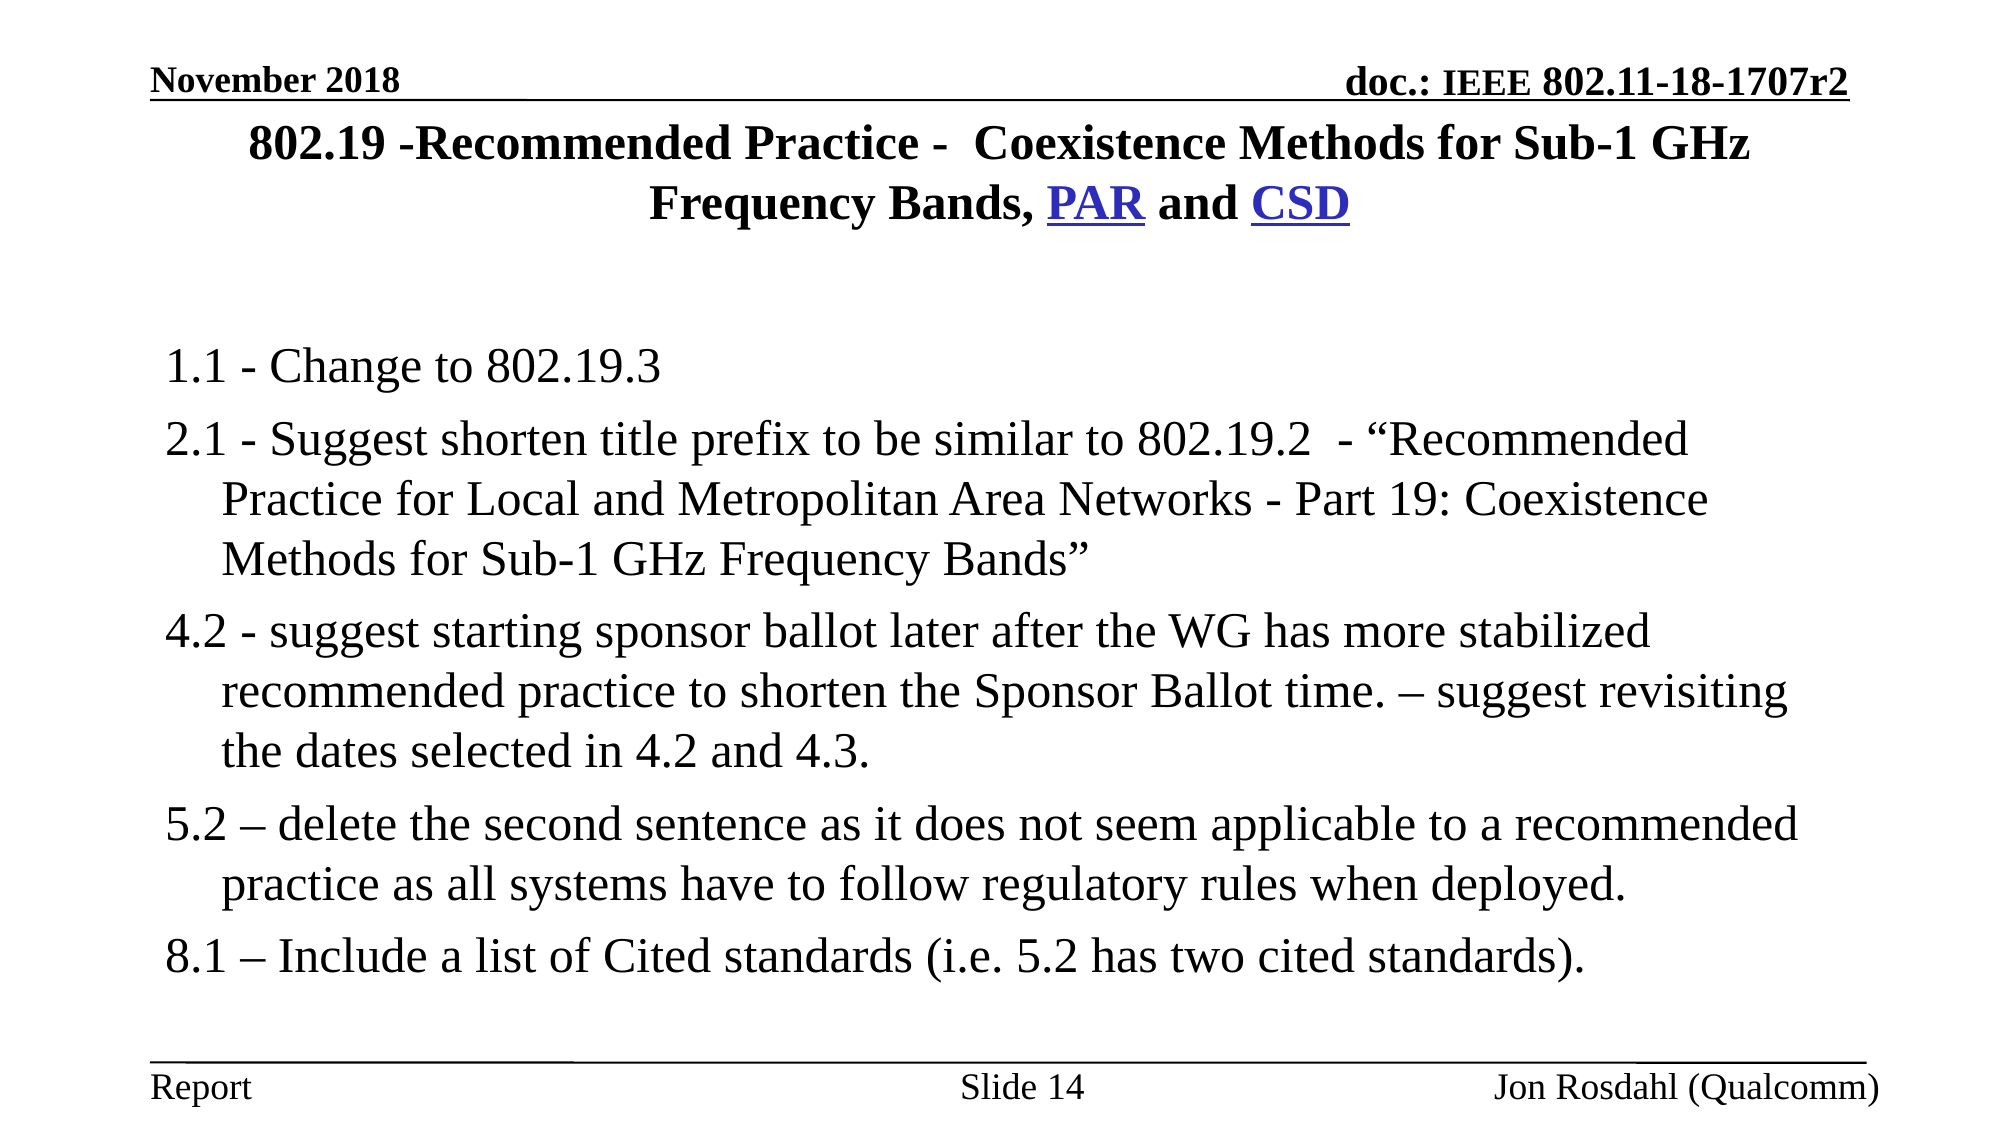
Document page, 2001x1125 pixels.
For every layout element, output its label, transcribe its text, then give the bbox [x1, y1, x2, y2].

slide_number Slide 14 [950, 1061, 1095, 1125]
title 802.19 -Recommended Practice - Coexistence Methods for Sub-1 GHz Frequency Bands, PAR and CSD [149, 112, 1850, 288]
list 1.1 - Change to 802.19.3 2.1 - Suggest shorten title prefix to be similar to 802.19.2 - “Recommended Practice for Local and Metropolitan Area Networks - Part 19: Coexistence Methods for Sub-1 GHz Frequency Bands” 4.2 - suggest starting sponsor ballot later after the WG has more stabilized recommended practice to shorten the Sponsor Ballot time. – suggest revisiting the dates selected in 4.2 and 4.3. 5.2 – delete the second sentence as it does not seem applicable to a recommended practice as all systems have to follow regulatory rules when deployed. 8.1 – Include a list of Cited standards (i.e. 5.2 has two cited standards). [149, 324, 1850, 1000]
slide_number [149, 49, 431, 100]
footer Jon Rosdahl (Qualcomm) [1436, 1061, 1881, 1108]
